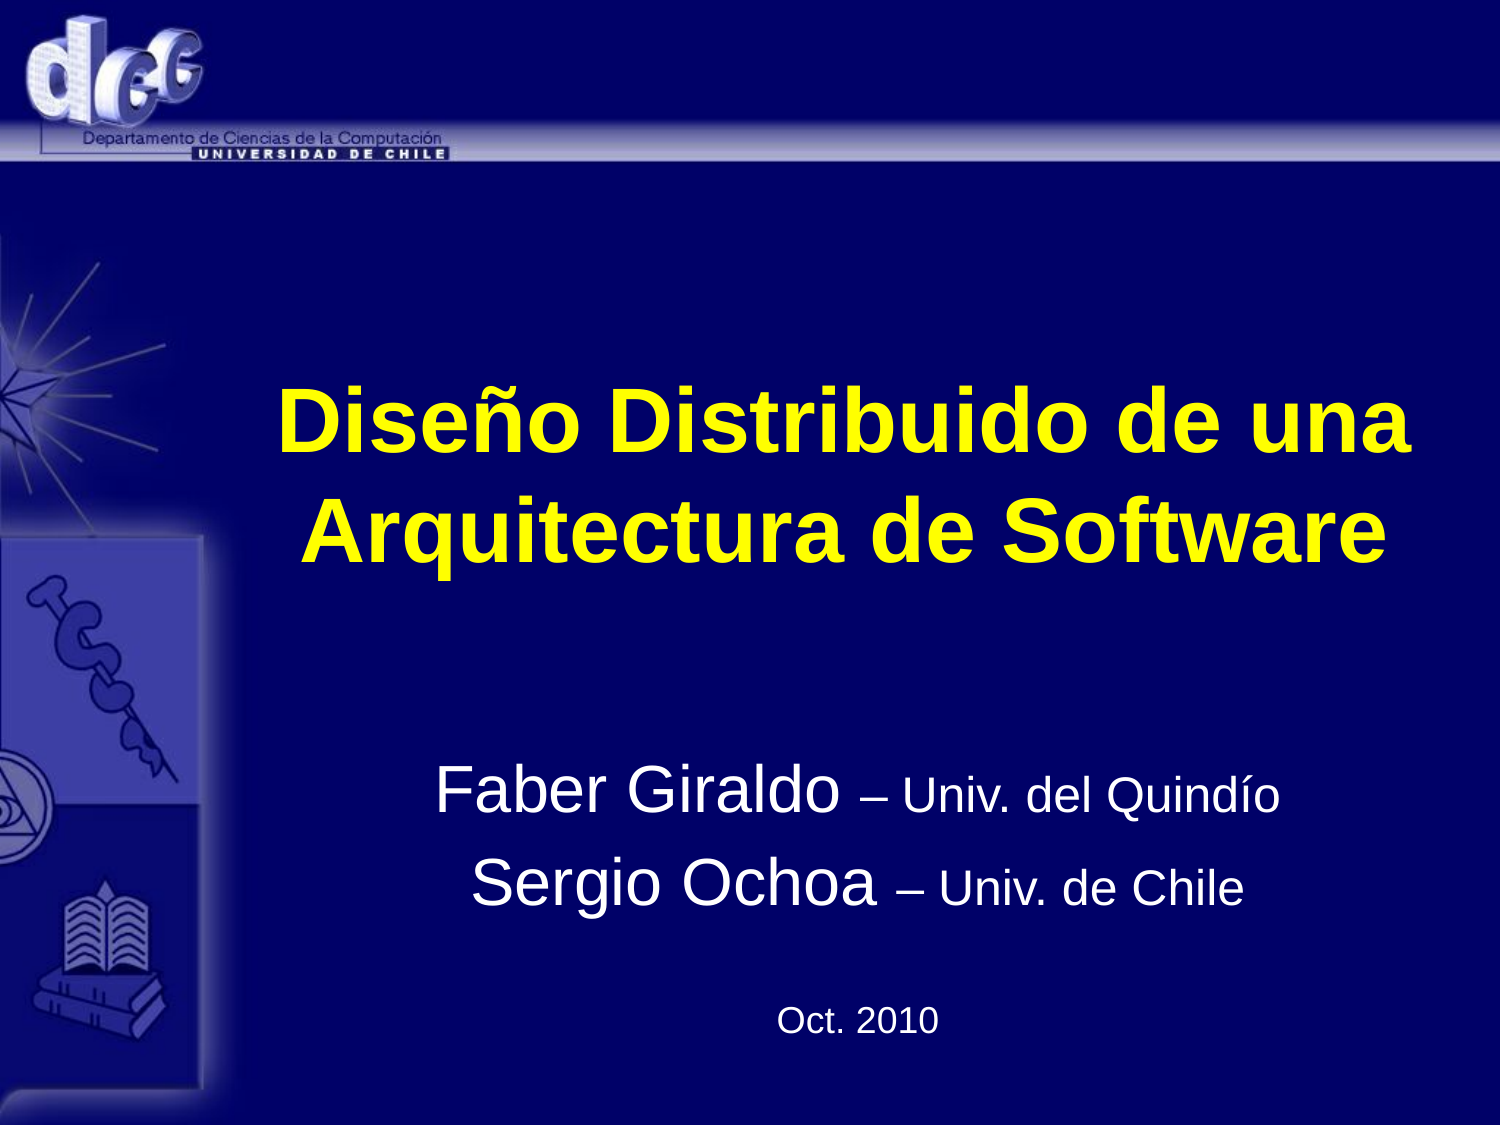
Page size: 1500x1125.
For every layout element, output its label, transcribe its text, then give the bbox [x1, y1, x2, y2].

subtitle Faber Giraldo – Univ. del Quindío Sergio Ochoa – Univ. de Chile Oct. 2010 [332, 738, 1384, 1026]
title Diseño Distribuido de una Arquitectura de Software [207, 349, 1483, 592]
picture [0, 0, 1500, 1125]
